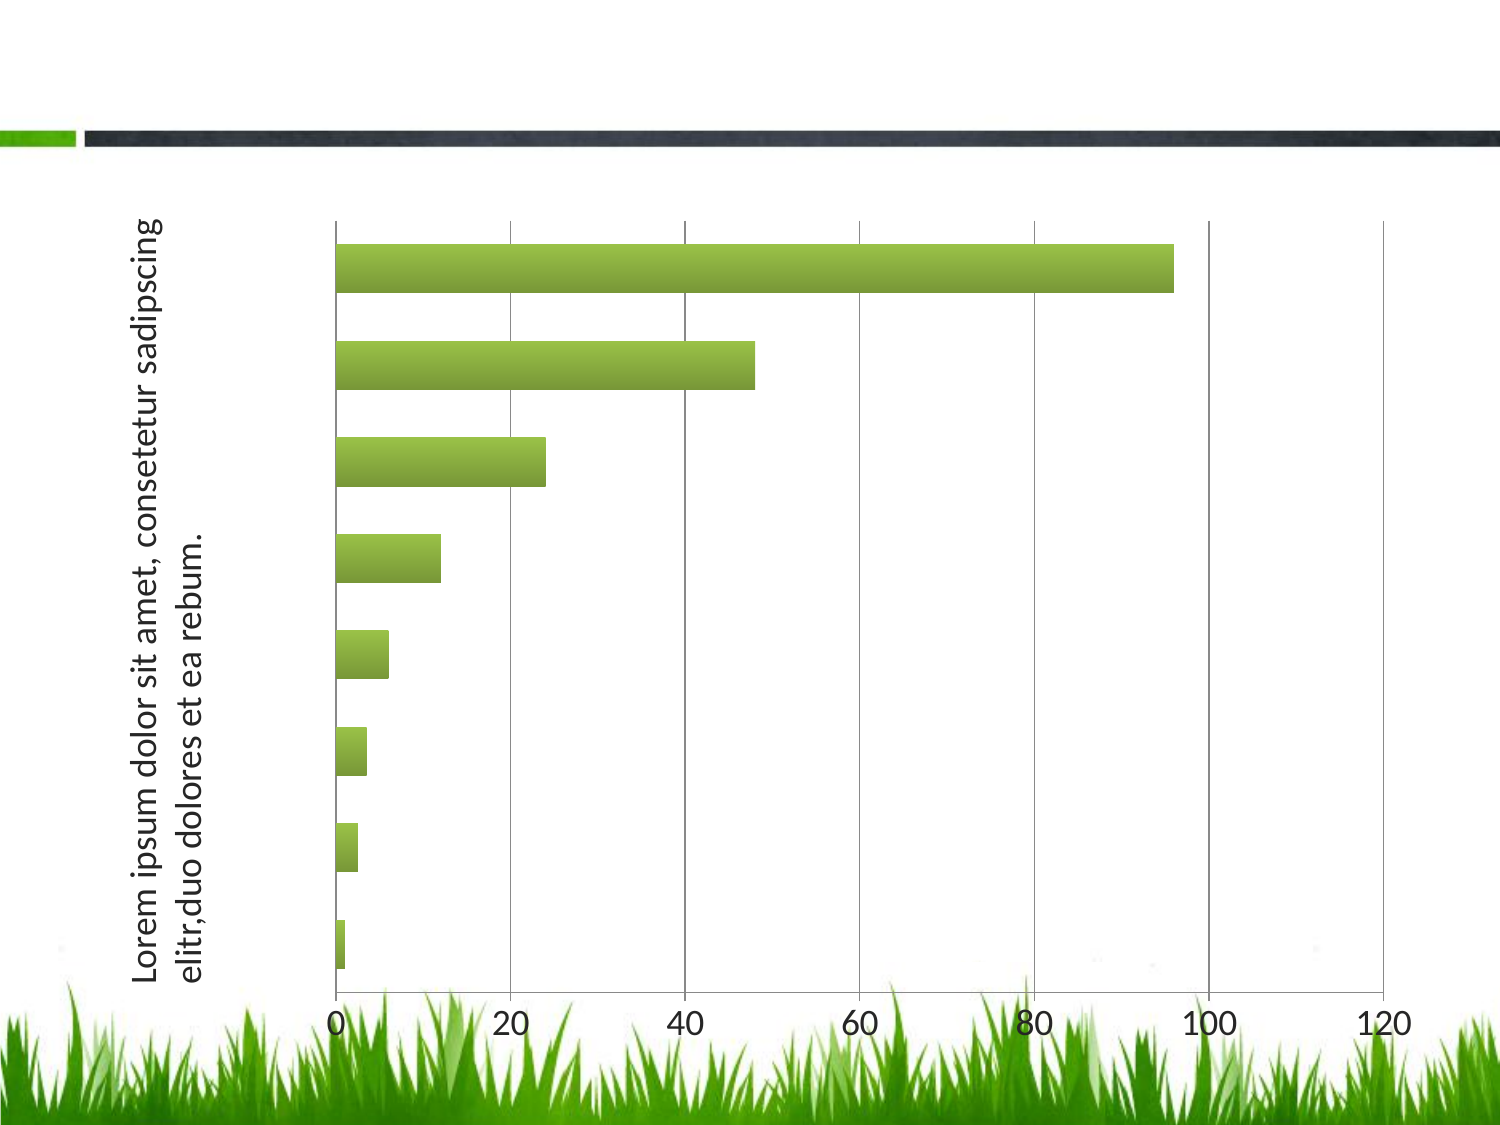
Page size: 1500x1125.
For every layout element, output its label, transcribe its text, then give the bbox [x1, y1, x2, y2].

text_box Lorem ipsum dolor sit amet, consetetur sadipscing elitr,duo dolores et ea rebum. [111, 196, 216, 1000]
chart [254, 219, 1425, 1045]
picture [0, 0, 1500, 1125]
